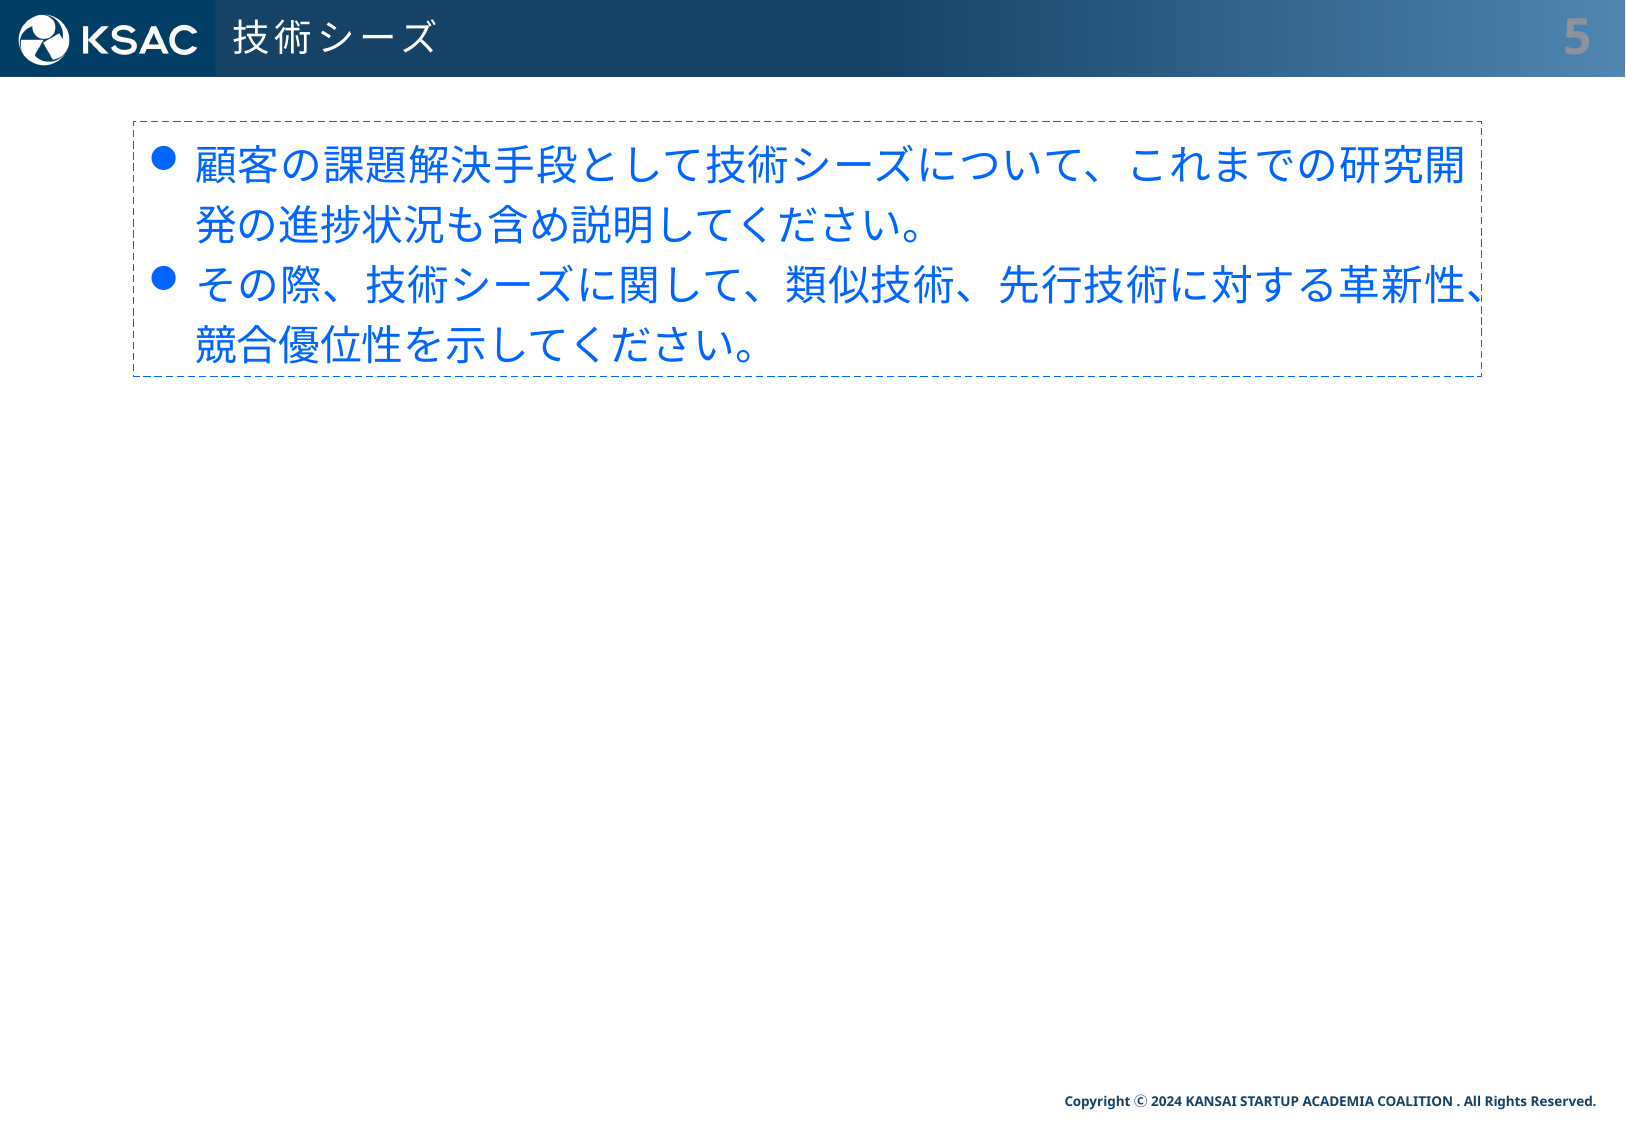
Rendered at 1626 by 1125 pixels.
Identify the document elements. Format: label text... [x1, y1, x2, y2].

text_box 技術シーズ [217, 6, 454, 66]
picture [0, 0, 216, 76]
slide_number 4 [1428, 8, 1608, 69]
text_box 顧客の課題解決手段として技術シーズについて、これまでの研究開発の進捗状況も含め説明してください。 その際、技術シーズに関して、類似技術、先行技術に対する革新性、競合優位性を示してください。 [133, 121, 1482, 377]
